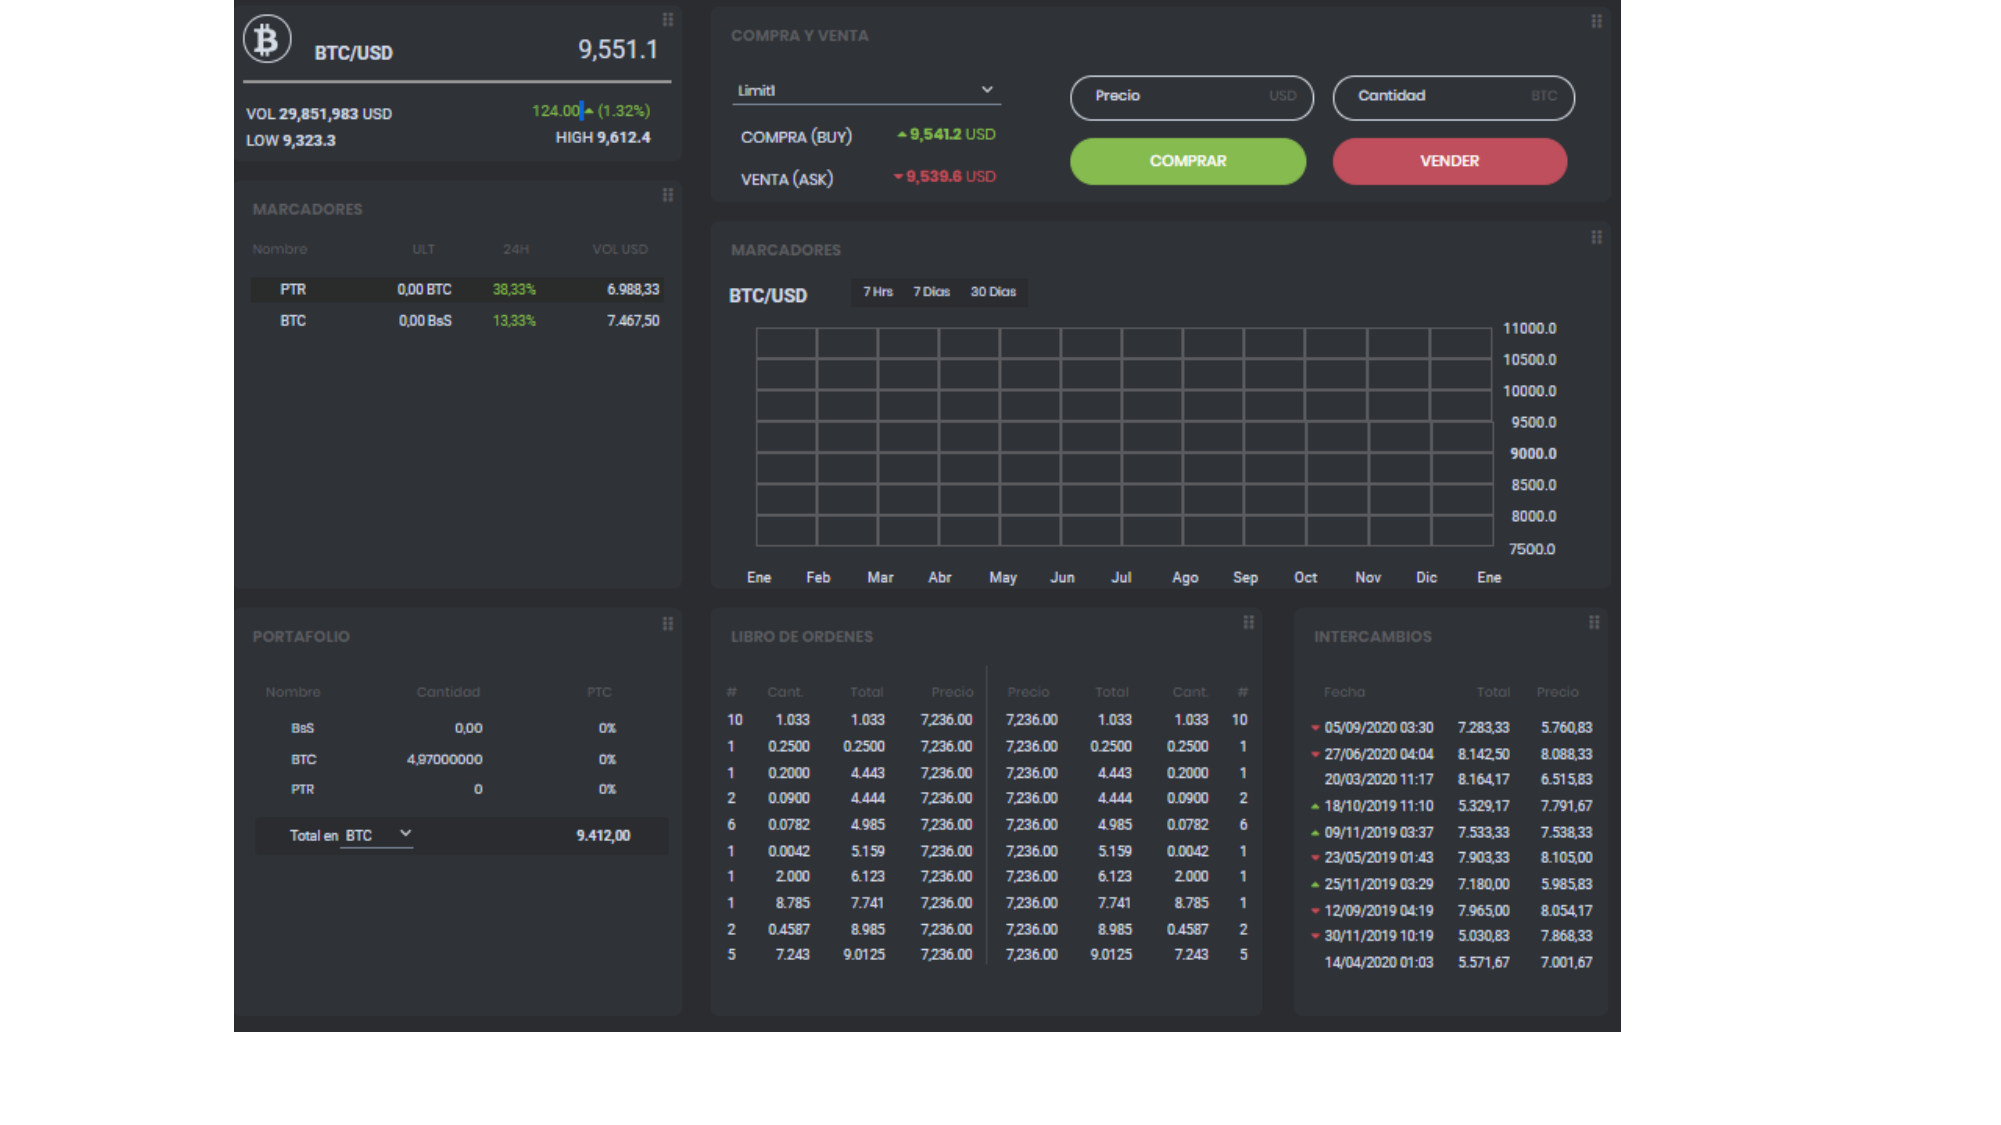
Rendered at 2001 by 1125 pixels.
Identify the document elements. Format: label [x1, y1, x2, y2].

picture [234, 0, 1621, 1032]
